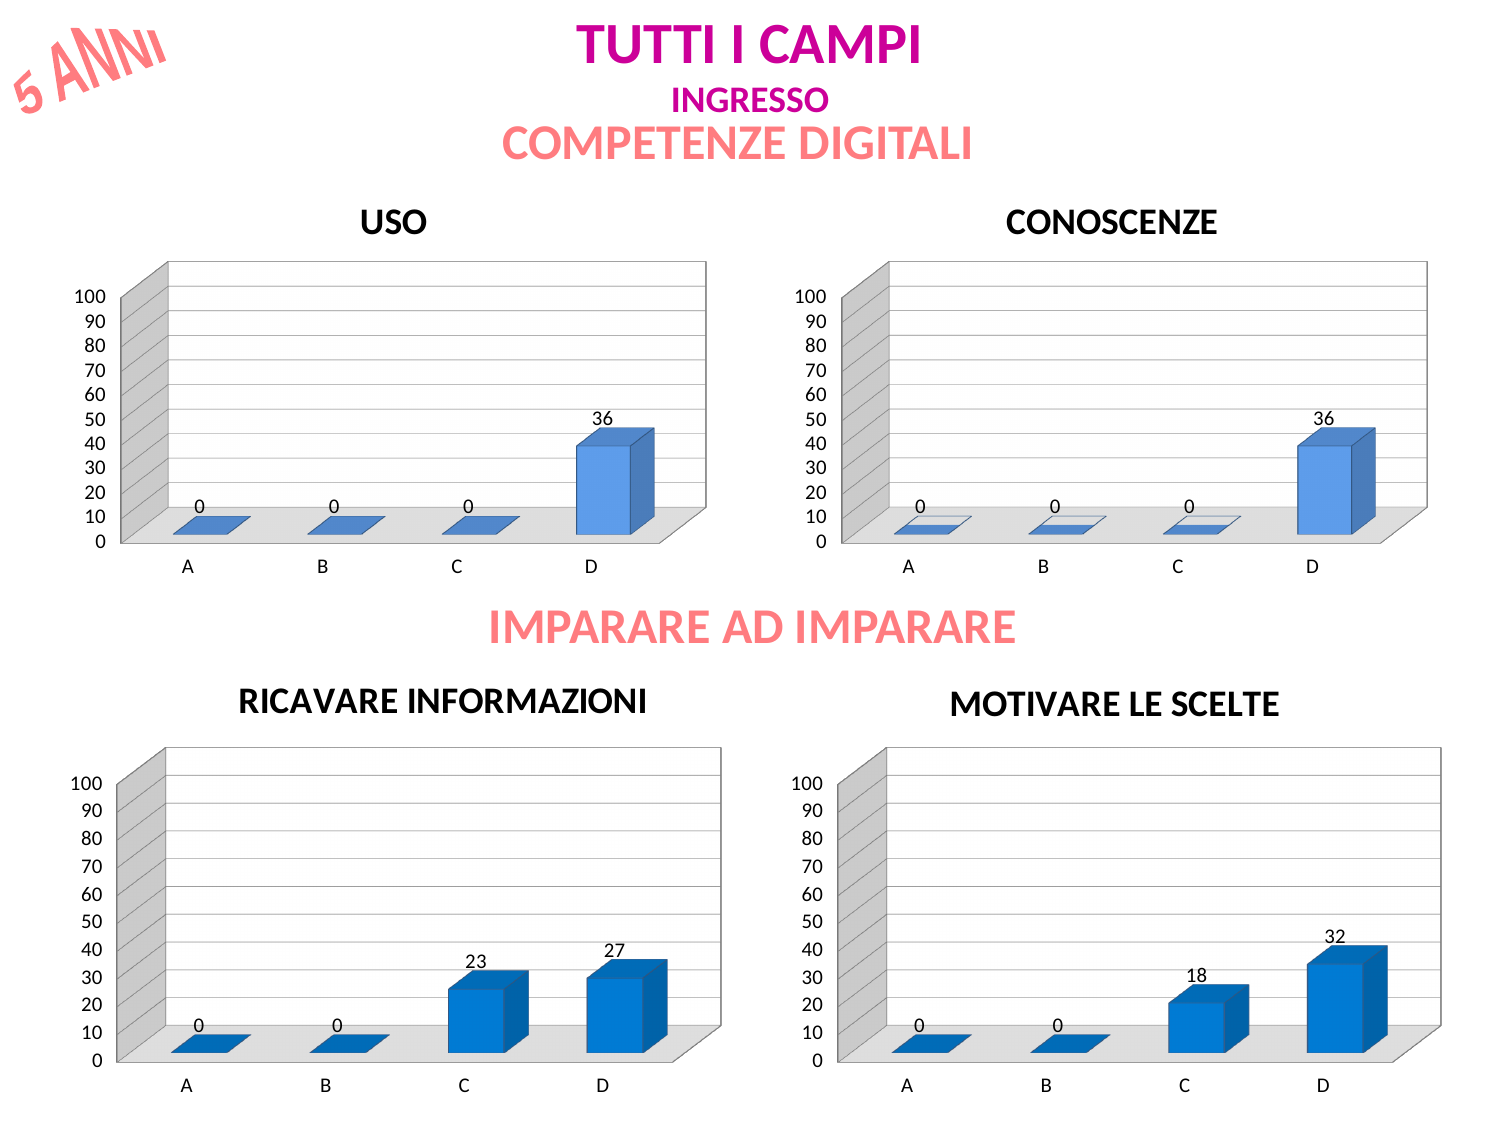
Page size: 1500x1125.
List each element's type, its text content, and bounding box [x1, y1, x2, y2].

text_box Competenze digitali [277, 101, 1199, 177]
chart [52, 661, 739, 1107]
chart [773, 661, 1459, 1107]
chart [52, 177, 727, 587]
text_box Imparare ad imparare [242, 586, 1264, 662]
chart [773, 177, 1449, 587]
text_box TUTTI I CAMPI INGRESSO [561, 0, 939, 101]
